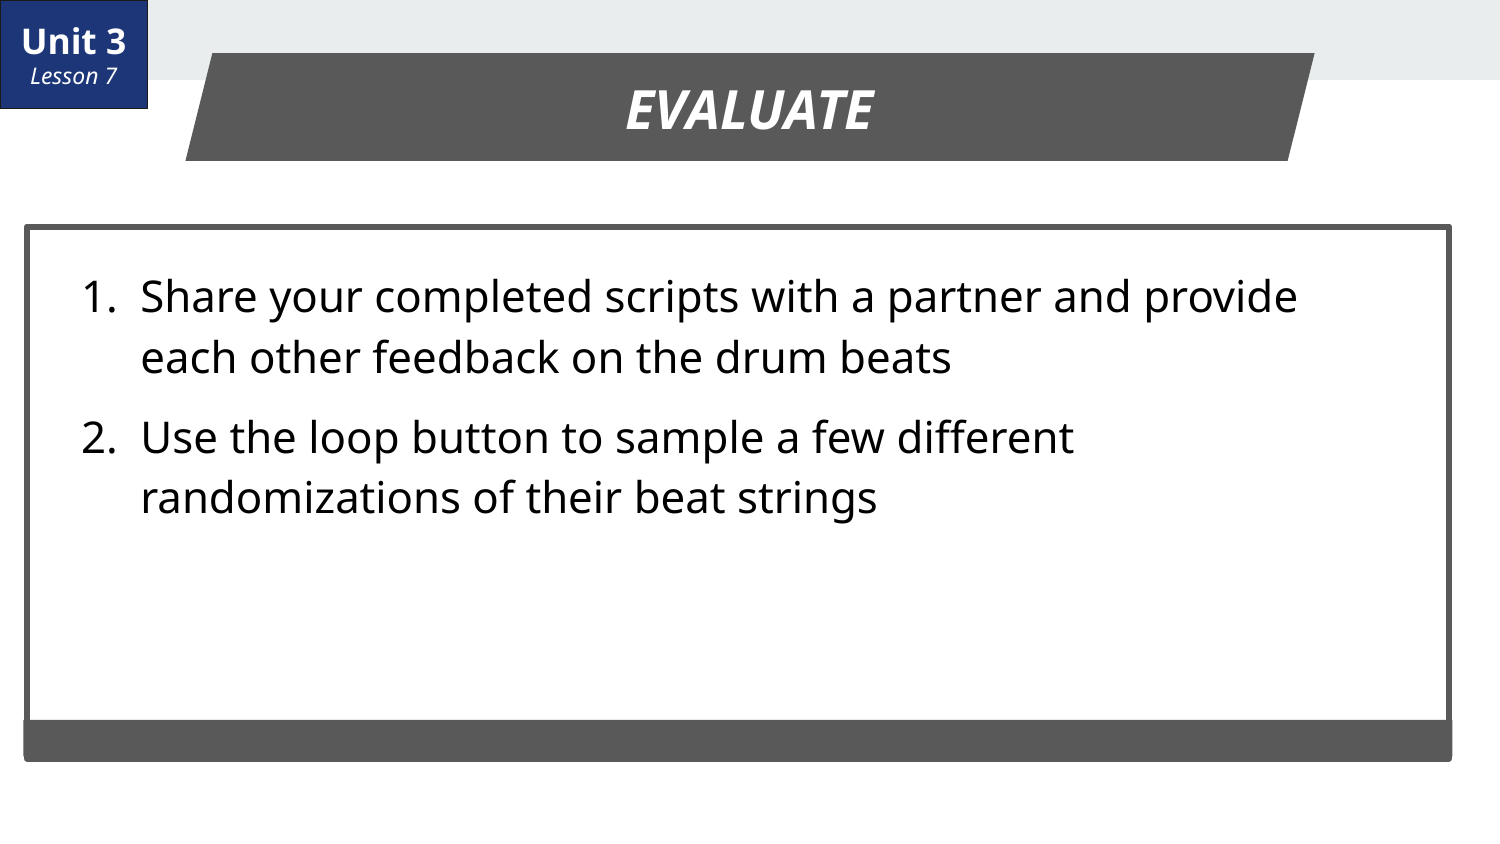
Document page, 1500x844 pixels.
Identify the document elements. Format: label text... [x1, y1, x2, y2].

picture [29, 229, 1447, 756]
title EVALUATE [221, 60, 1279, 155]
text_box Unit 3 Lesson 7 [0, 0, 148, 109]
text_box [185, 53, 1315, 161]
